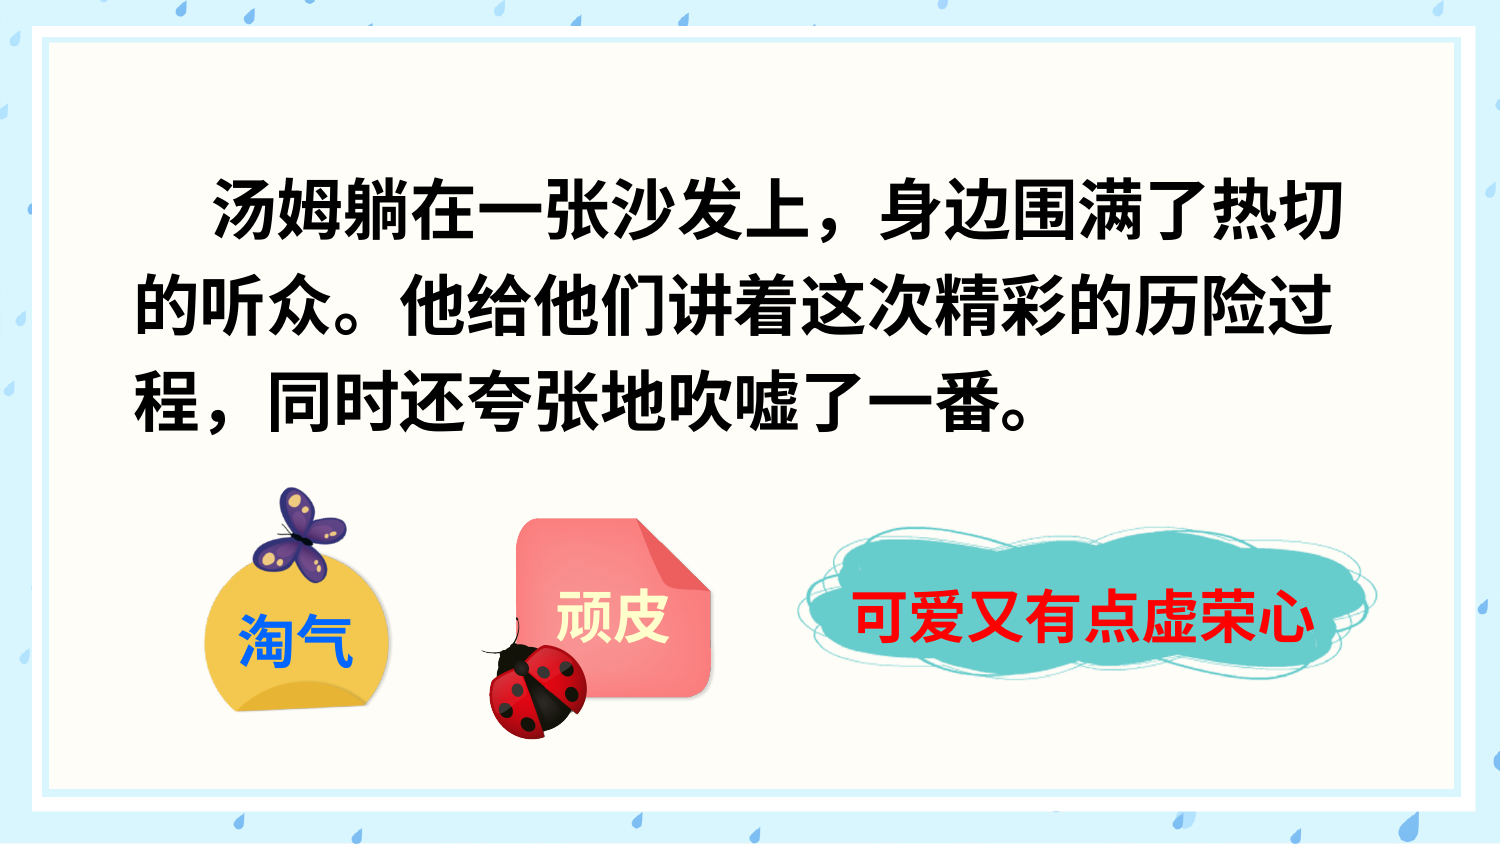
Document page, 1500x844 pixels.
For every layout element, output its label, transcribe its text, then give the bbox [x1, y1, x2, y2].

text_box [481, 501, 717, 747]
text_box 汤姆躺在一张沙发上，身边围满了热切的听众。他给他们讲着这次精彩的历险过程，同时还夸张地吹嘘了一番。 [118, 144, 1382, 447]
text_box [199, 511, 418, 740]
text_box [786, 516, 1387, 682]
picture [0, 0, 1500, 844]
